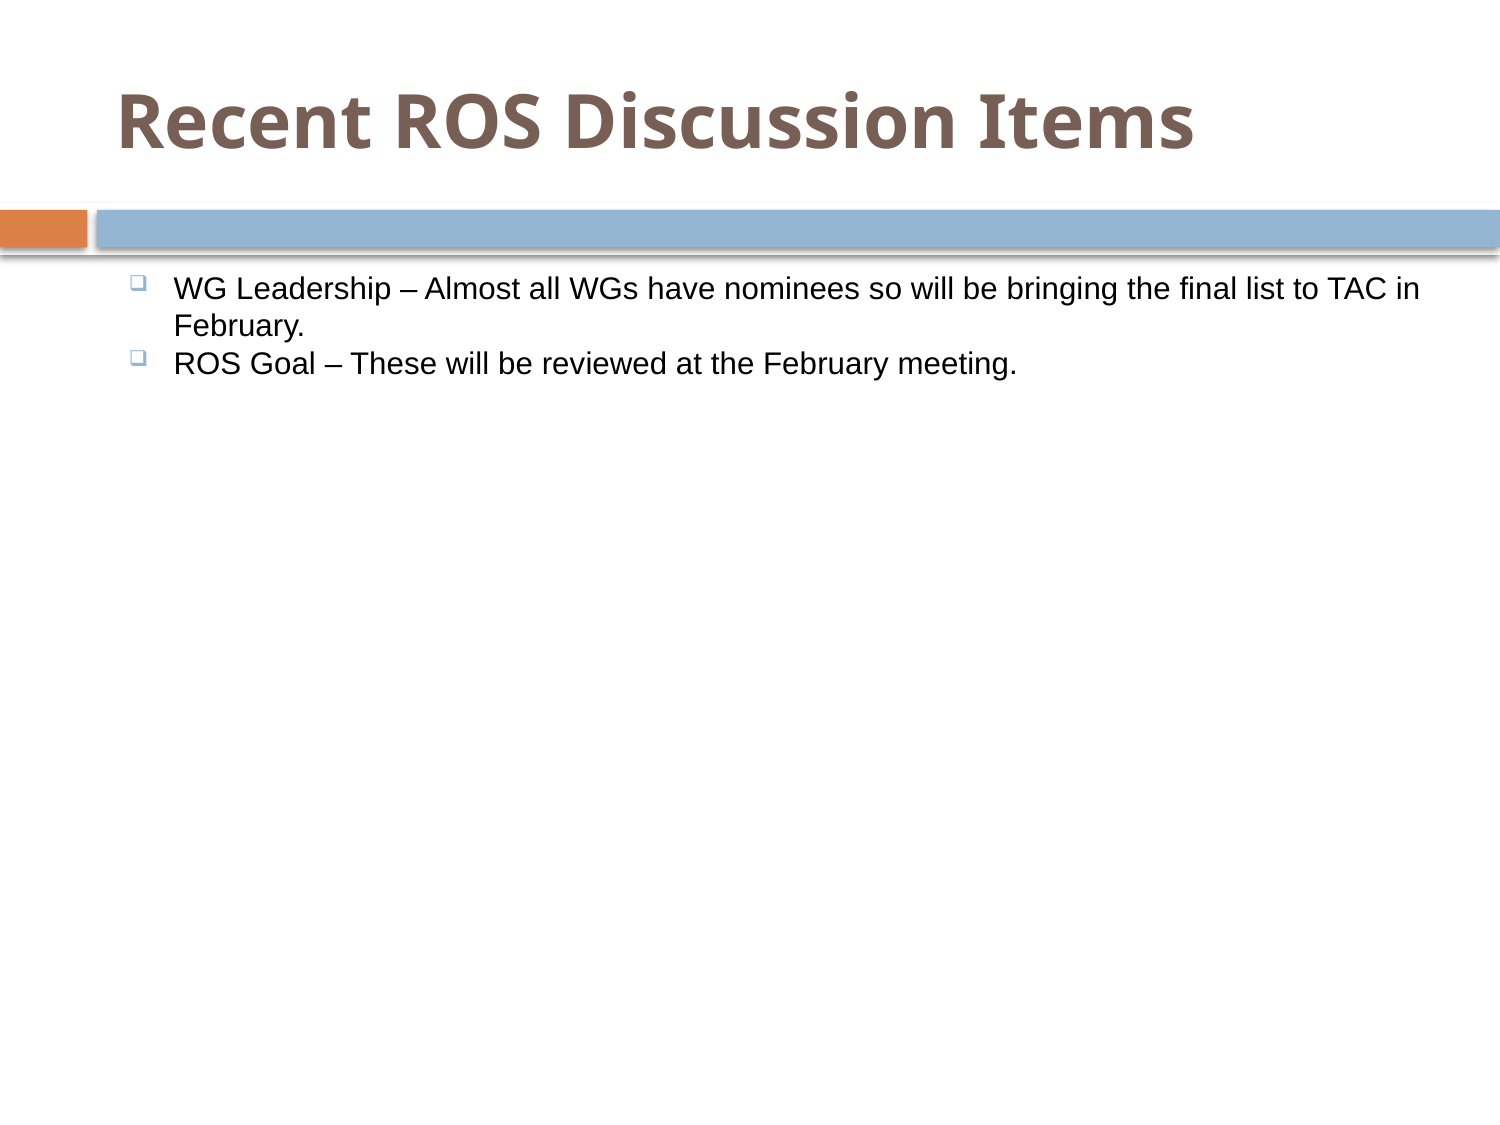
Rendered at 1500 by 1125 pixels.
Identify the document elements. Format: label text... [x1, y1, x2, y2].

title Recent ROS Discussion Items [100, 37, 1439, 201]
list WG Leadership – Almost all WGs have nominees so will be bringing the final list to TAC in February. ROS Goal – These will be reviewed at the February meeting. [53, 260, 1457, 999]
